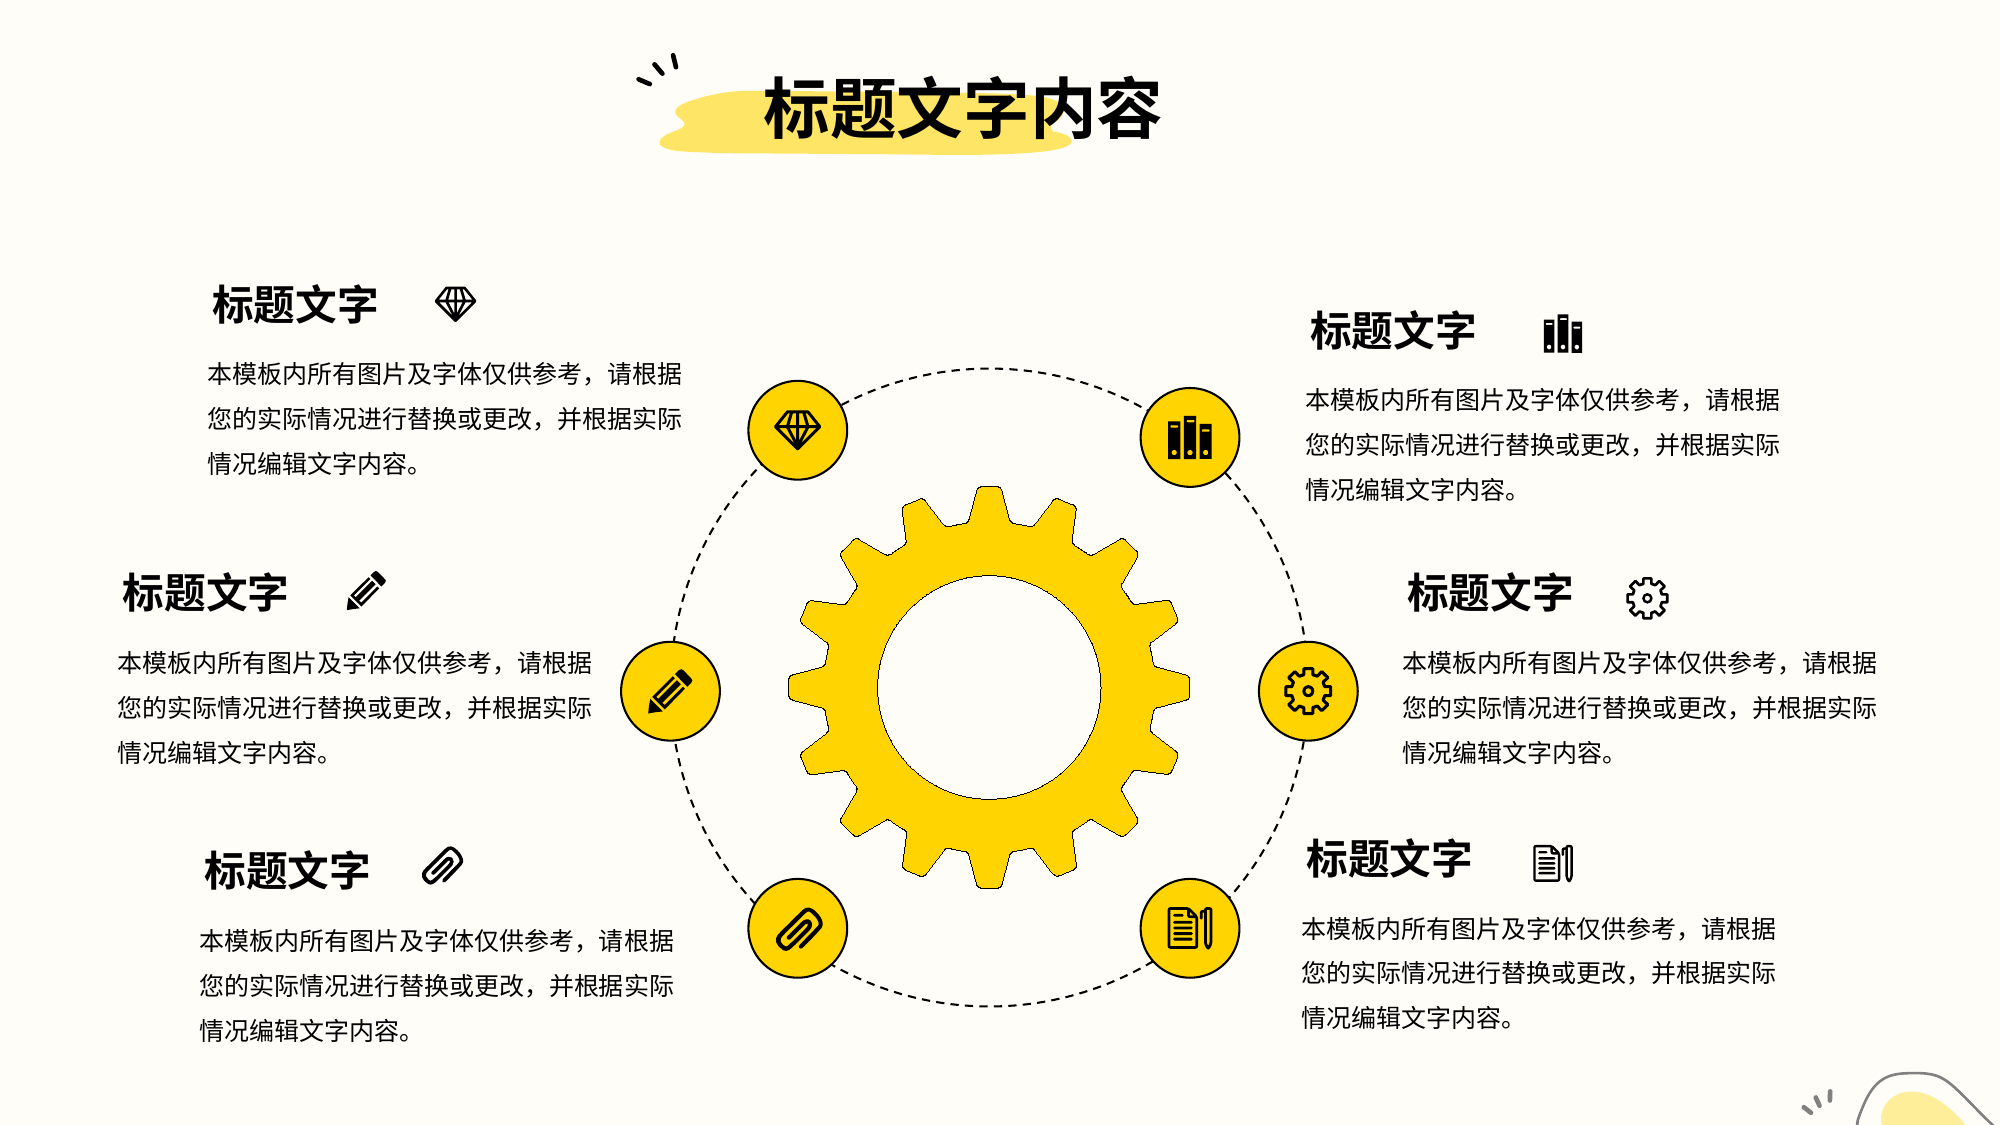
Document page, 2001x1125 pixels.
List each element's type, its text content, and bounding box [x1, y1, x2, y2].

text_box 本模板内所有图片及字体仅供参考，请根据您的实际情况进行替换或更改，并根据实际情况编辑文字内容。 [189, 905, 690, 1051]
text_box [1543, 314, 1583, 353]
text_box 本模板内所有图片及字体仅供参考，请根据您的实际情况进行替换或更改，并根据实际情况编辑文字内容。 [1291, 893, 1792, 1038]
text_box 标题文字 [1291, 825, 1547, 891]
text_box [641, 54, 678, 83]
text_box 本模板内所有图片及字体仅供参考，请根据您的实际情况进行替换或更改，并根据实际情况编辑文字内容。 [1392, 627, 1893, 773]
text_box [748, 380, 848, 480]
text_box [1626, 577, 1669, 620]
text_box [673, 367, 1305, 1008]
text_box 标题文字 [189, 837, 445, 903]
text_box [1140, 388, 1240, 487]
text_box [1140, 878, 1240, 978]
text_box [665, 148, 1062, 155]
text_box 本模板内所有图片及字体仅供参考，请根据您的实际情况进行替换或更改，并根据实际情况编辑文字内容。 [107, 627, 608, 773]
text_box 本模板内所有图片及字体仅供参考，请根据您的实际情况进行替换或更改，并根据实际情况编辑文字内容。 [197, 338, 697, 484]
text_box [435, 286, 477, 322]
text_box [788, 486, 1190, 889]
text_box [621, 641, 720, 741]
text_box [422, 846, 464, 885]
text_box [346, 570, 387, 611]
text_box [1258, 641, 1358, 741]
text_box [748, 878, 848, 978]
text_box 标题文字 [107, 559, 363, 625]
text_box 标题文字 [197, 271, 453, 336]
text_box 标题文字 [1295, 297, 1551, 362]
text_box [1533, 844, 1573, 883]
text_box 本模板内所有图片及字体仅供参考，请根据您的实际情况进行替换或更改，并根据实际情况编辑文字内容。 [1295, 364, 1795, 510]
text_box 标题文字内容 [650, 67, 1277, 148]
text_box 标题文字 [1392, 559, 1648, 625]
